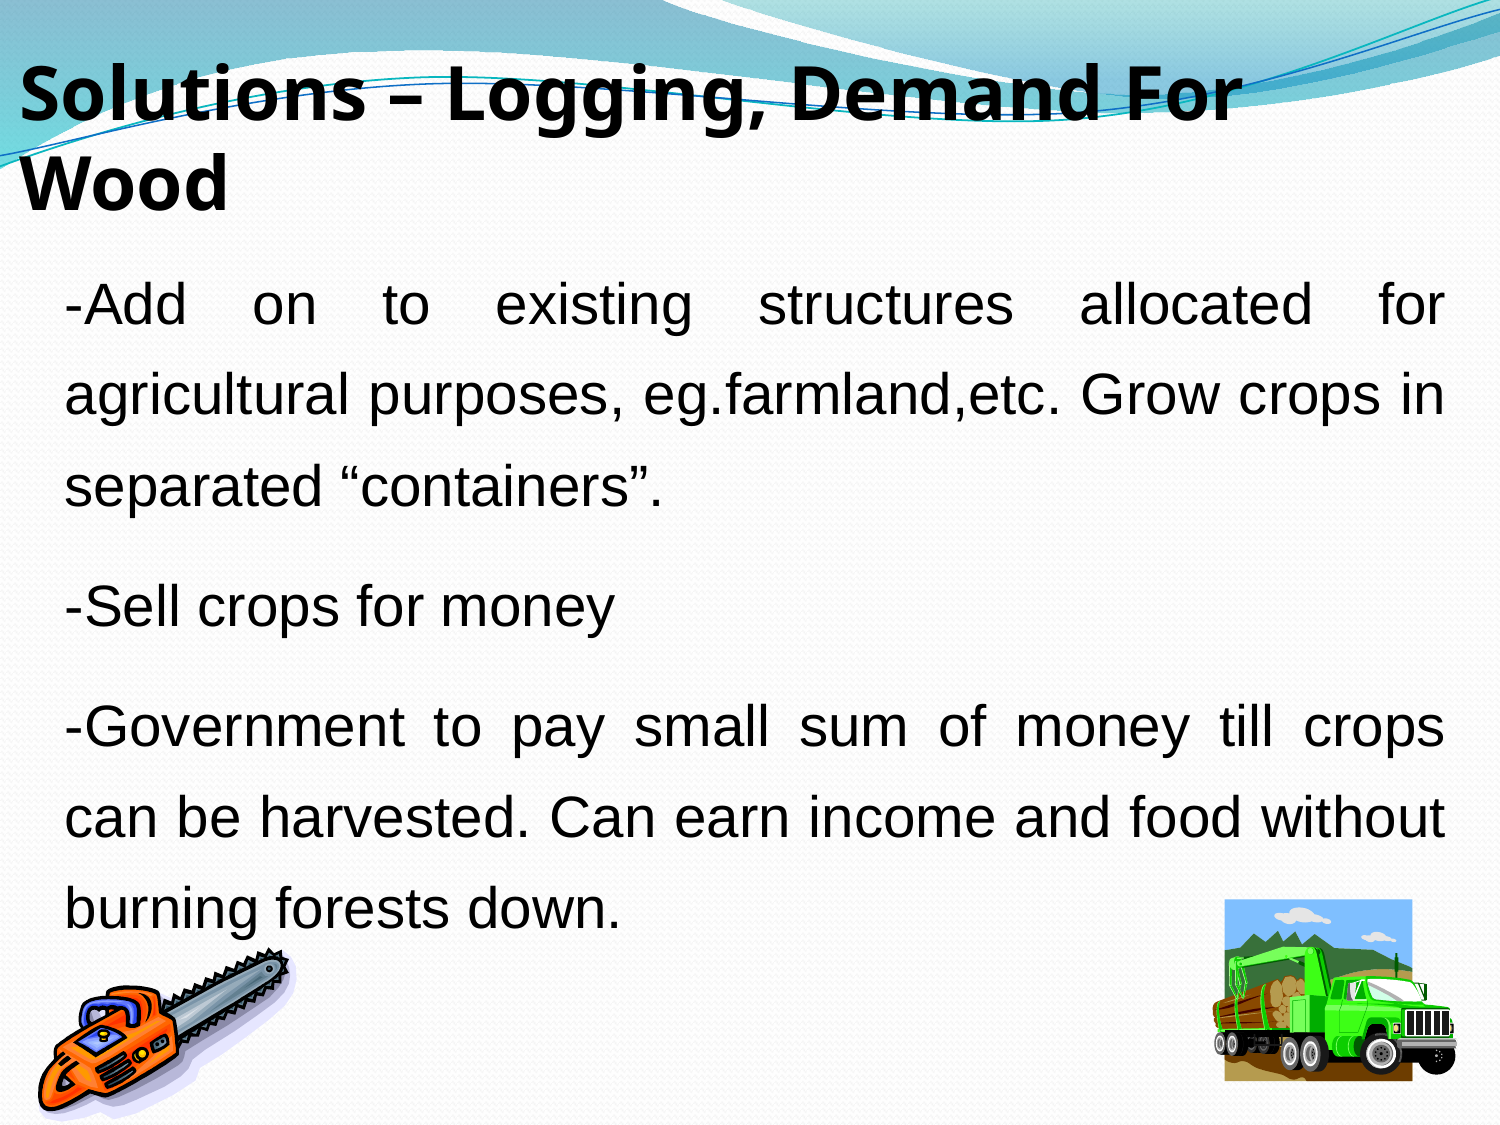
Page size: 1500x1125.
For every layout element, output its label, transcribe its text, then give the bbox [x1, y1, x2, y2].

text_box -Add on to existing structures allocated for agricultural purposes, eg.farmland,etc. Grow crops in separated “containers”. -Sell crops for money -Government to pay small sum of money till crops can be harvested. Can earn income and food without burning forests down. [49, 237, 1463, 1068]
title Solutions – Logging, Demand For Wood [0, 37, 1500, 226]
picture [37, 943, 301, 1125]
picture [1212, 899, 1458, 1082]
